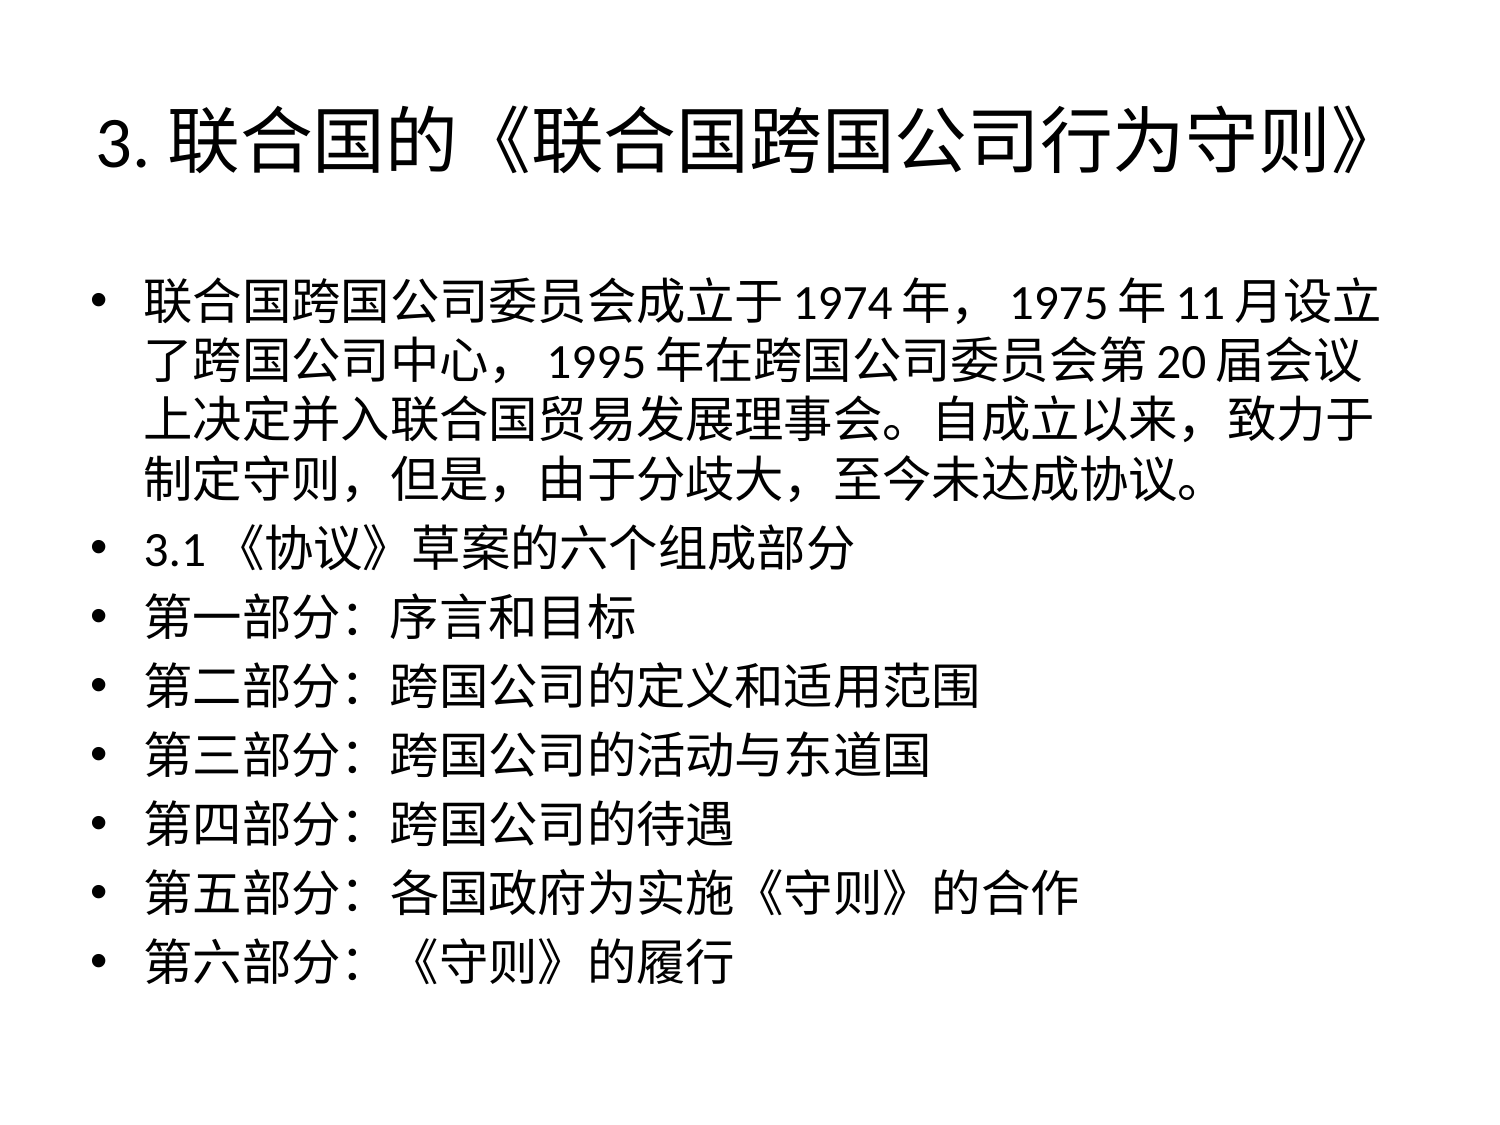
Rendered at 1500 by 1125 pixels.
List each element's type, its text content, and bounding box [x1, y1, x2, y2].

list 联合国跨国公司委员会成立于1974年，1975年11月设立了跨国公司中心，1995年在跨国公司委员会第20届会议上决定并入联合国贸易发展理事会。自成立以来，致力于制定守则，但是，由于分歧大，至今未达成协议。 3.1《协议》草案的六个组成部分 第一部分：序言和目标 第二部分：跨国公司的定义和适用范围 第三部分：跨国公司的活动与东道国 第四部分：跨国公司的待遇 第五部分：各国政府为实施《守则》的合作 第六部分：《守则》的履行 [75, 262, 1425, 1005]
title 3.联合国的《联合国跨国公司行为守则》 [75, 45, 1425, 233]
